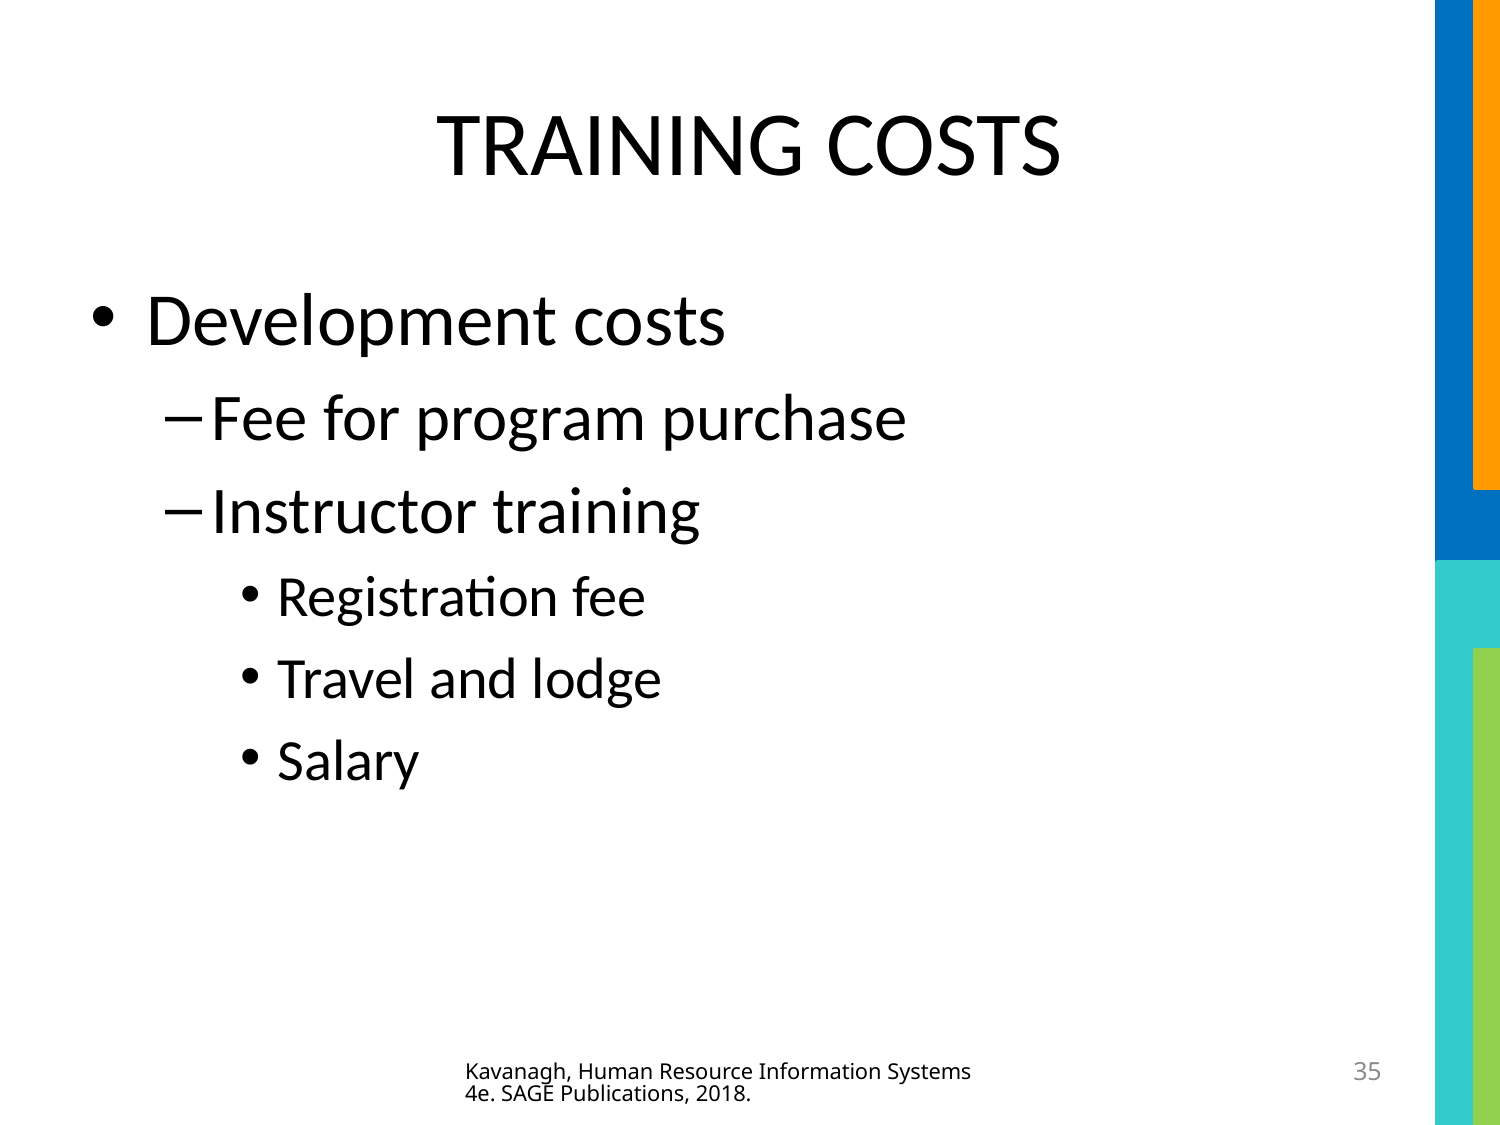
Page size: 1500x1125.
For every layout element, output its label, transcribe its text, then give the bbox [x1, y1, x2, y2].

slide_number 35 [1059, 1042, 1397, 1103]
list Development costs Fee for program purchase Instructor training Registration fee Travel and lodge Salary [75, 262, 1425, 1005]
footer Kavanagh, Human Resource Information Systems 4e. SAGE Publications, 2018. [450, 1042, 1004, 1103]
title TRAINING COSTS [75, 45, 1425, 233]
